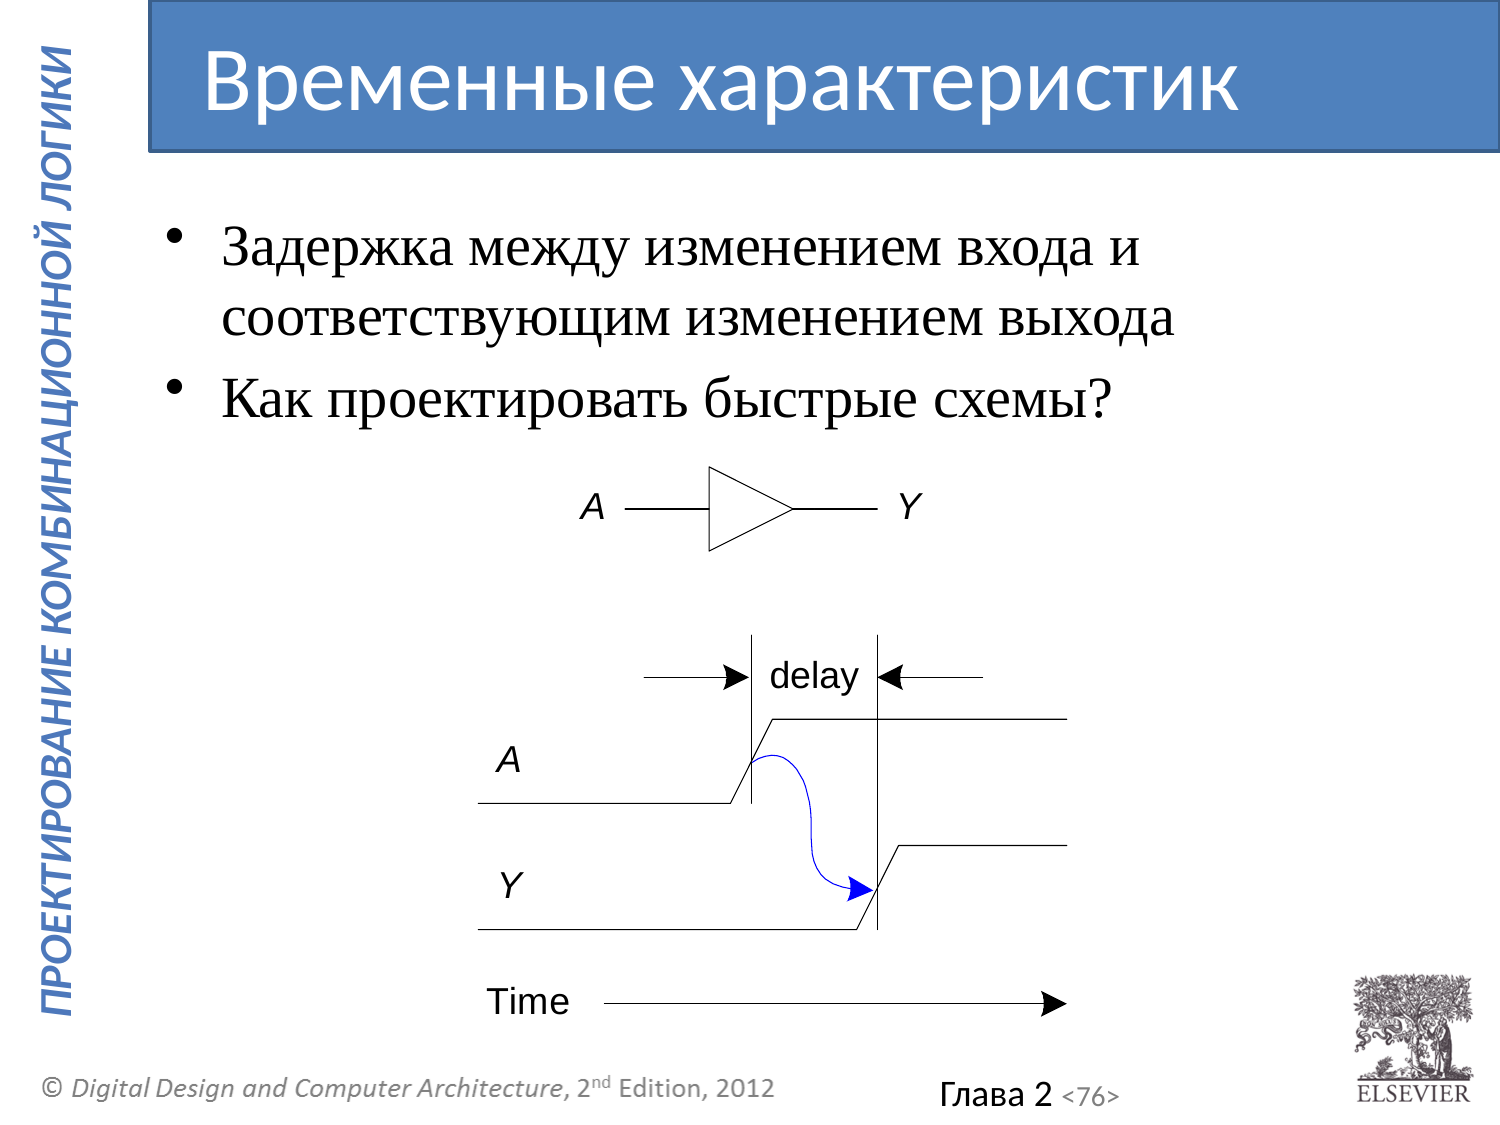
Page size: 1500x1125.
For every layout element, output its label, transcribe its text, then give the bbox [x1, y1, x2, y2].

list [462, 460, 1101, 1051]
picture [0, 0, 1500, 1125]
text_box Временные характеристик [187, 11, 1488, 136]
text_box Задержка между изменением входа и соответствующим изменением выхода Как проектировать быстрые схемы? [149, 199, 1413, 1013]
